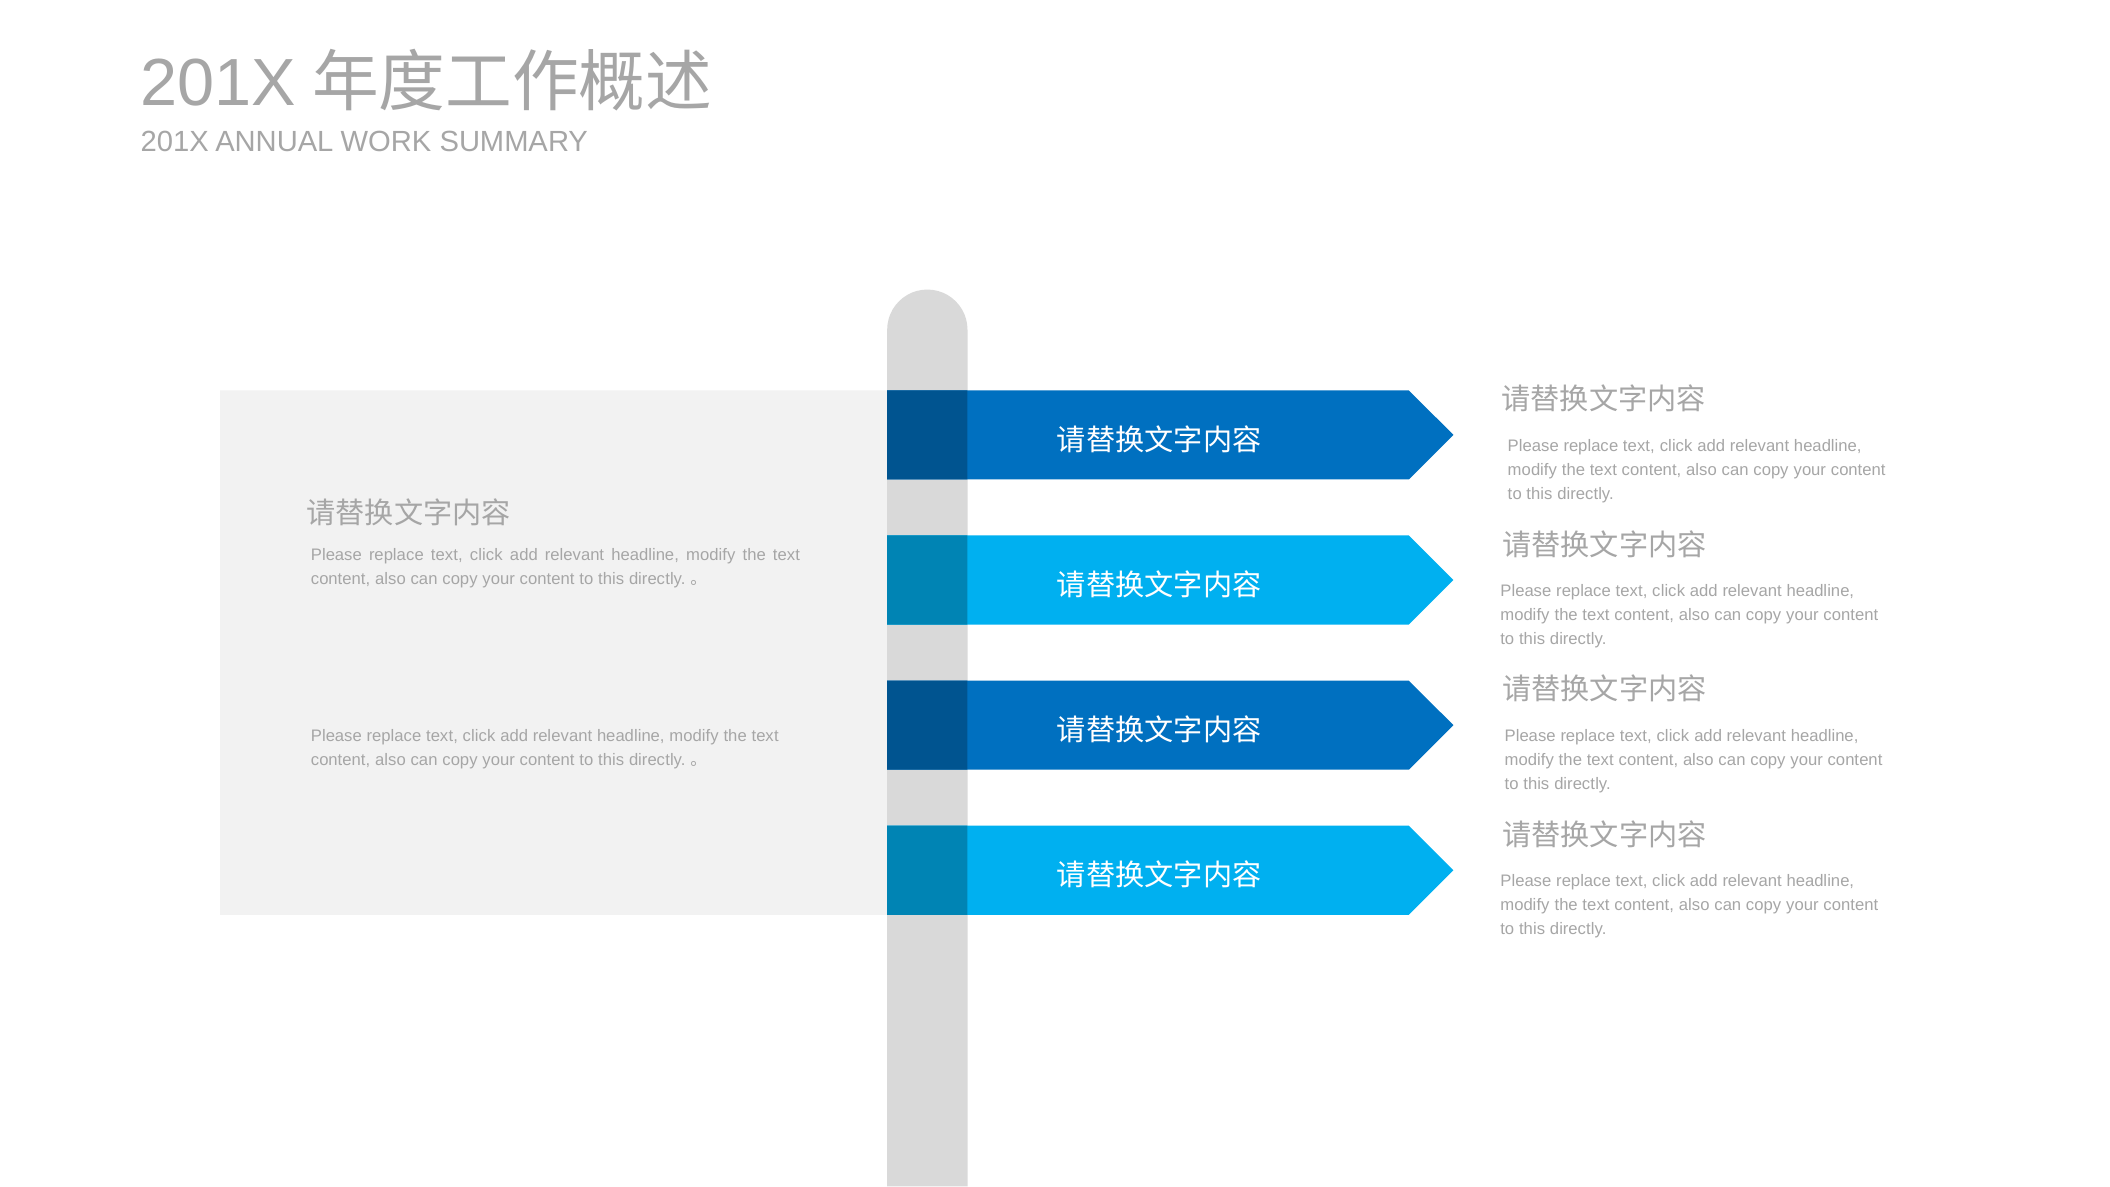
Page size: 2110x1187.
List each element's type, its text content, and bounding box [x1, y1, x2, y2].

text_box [220, 390, 887, 915]
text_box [1485, 656, 1900, 800]
text_box [886, 288, 969, 390]
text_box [887, 680, 1454, 770]
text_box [887, 390, 1454, 480]
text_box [1485, 366, 1903, 510]
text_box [887, 825, 1454, 915]
text_box [887, 625, 969, 680]
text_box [1485, 511, 1896, 655]
text_box 201X年度工作概述 [140, 38, 789, 119]
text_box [887, 535, 1454, 625]
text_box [1485, 801, 1896, 945]
text_box [887, 480, 969, 535]
text_box [887, 770, 969, 825]
text_box 201X ANNUAL WORK SUMMARY [140, 122, 602, 158]
text_box [886, 915, 969, 1187]
